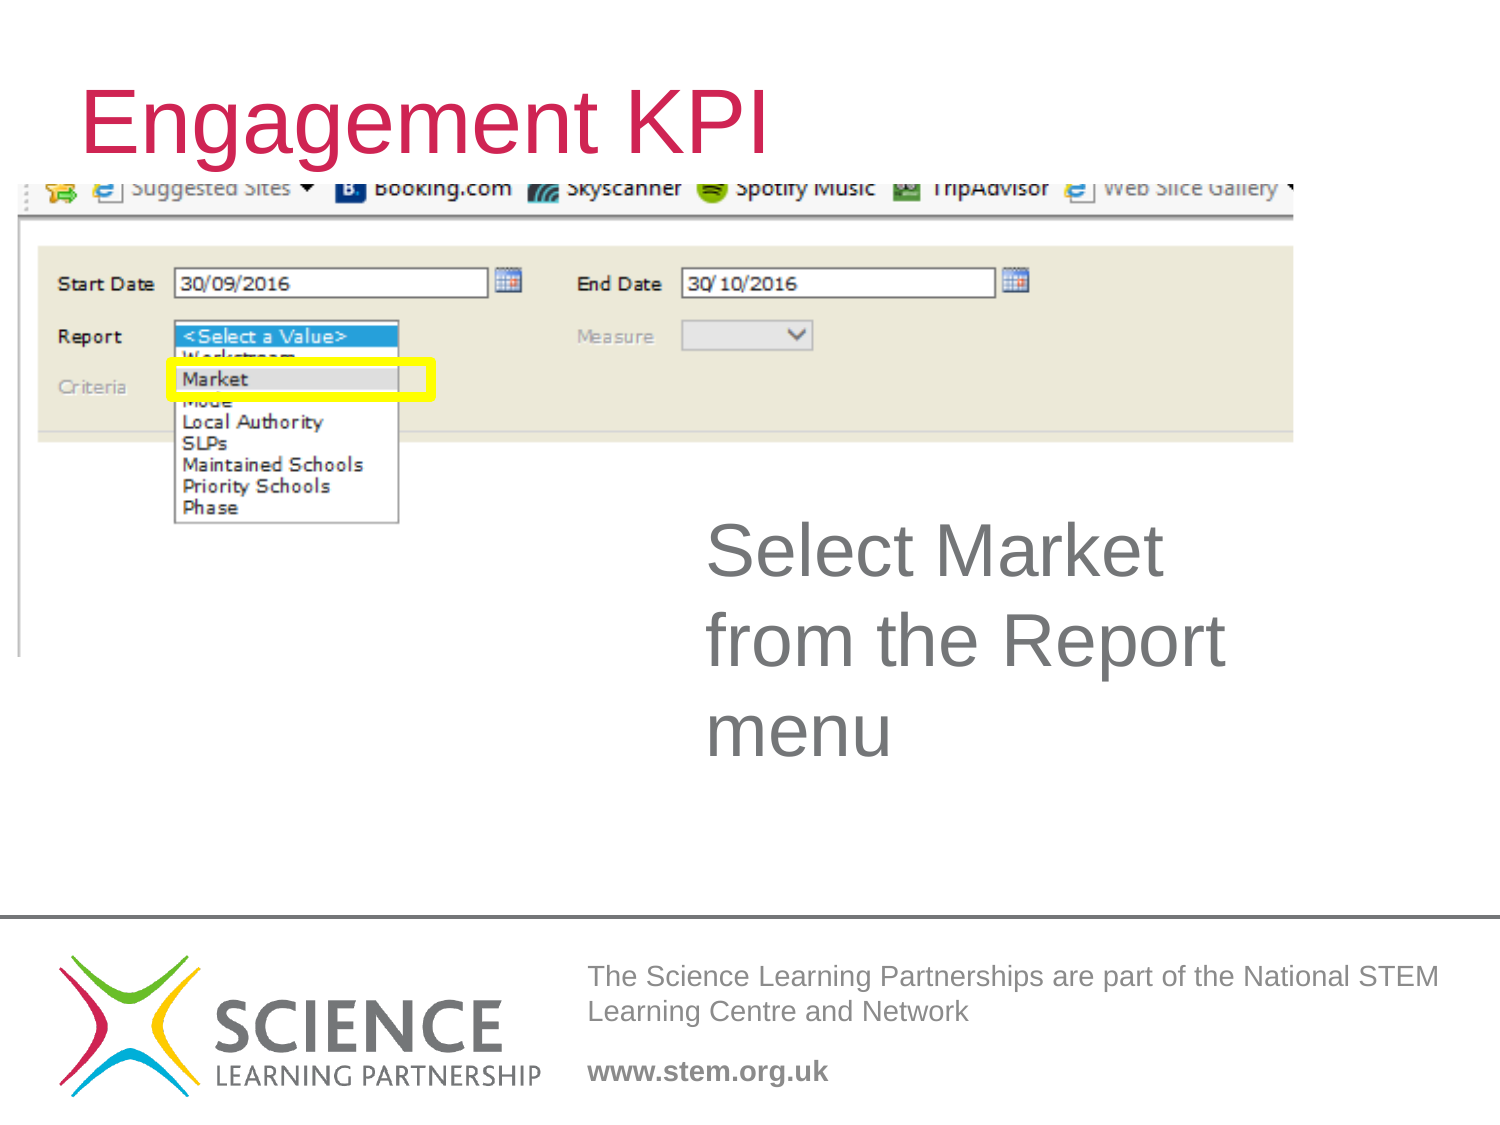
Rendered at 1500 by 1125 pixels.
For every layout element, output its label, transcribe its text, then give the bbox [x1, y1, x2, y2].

picture [17, 184, 1294, 657]
picture [41, 938, 557, 1114]
text_box Select Market from the Report menu [690, 494, 1341, 779]
title Engagement KPI [64, 54, 1434, 185]
